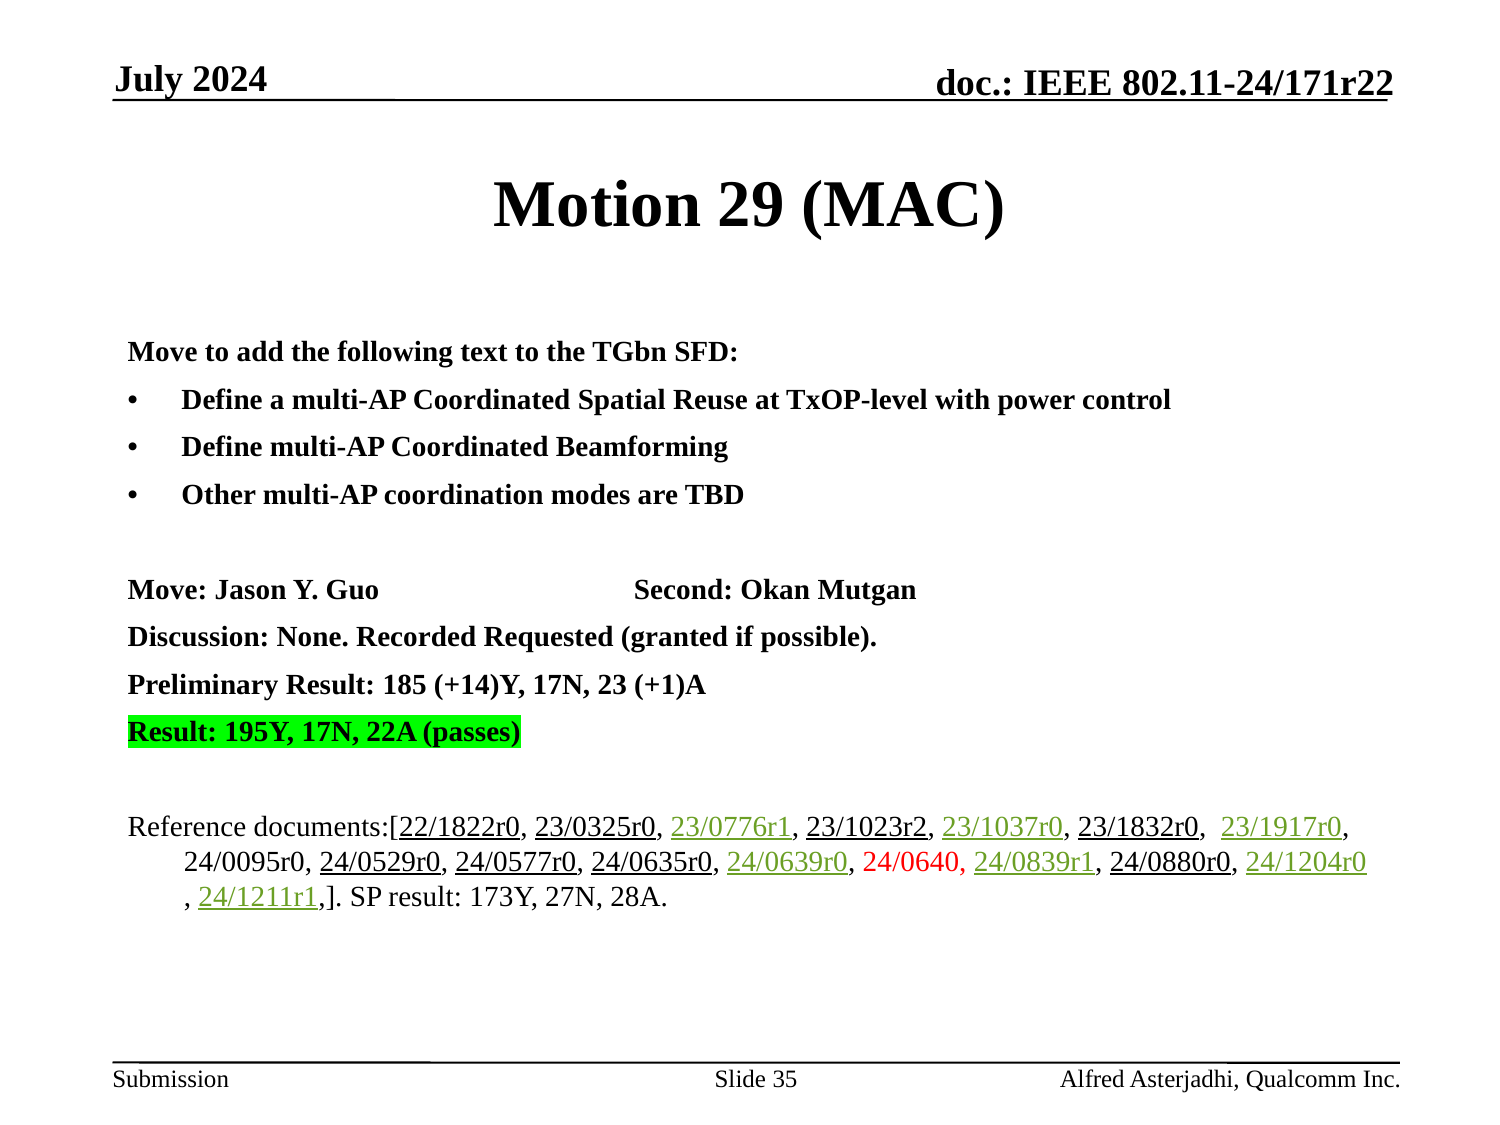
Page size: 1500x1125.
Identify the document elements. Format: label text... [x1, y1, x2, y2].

slide_number Slide 35 [712, 1061, 800, 1123]
list Move to add the following text to the TGbn SFD: • Define a multi-AP Coordinated Spatial Reuse at TxOP-level with power control • Define multi-AP Coordinated Beamforming • Other multi-AP coordination modes are TBD Move: Jason Y. Guo Second: Okan Mutgan Discussion: None. Recorded Requested (granted if possible). Preliminary Result: 185 (+14)Y, 17N, 23 (+1)A Result: 195Y, 17N, 22A (passes) Reference documents:[22/1822r0, 23/0325r0, 23/0776r1, 23/1023r2, 23/1037r0, 23/1832r0, 23/1917r0, 24/0095r0, 24/0529r0, 24/0577r0, 24/0635r0, 24/0639r0, 24/0640, 24/0839r1, 24/0880r0, 24/1204r0, 24/1211r1,]. SP result: 173Y, 27N, 28A. [112, 324, 1388, 1000]
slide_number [114, 54, 423, 100]
footer Alfred Asterjadhi, Qualcomm Inc. [878, 1061, 1402, 1093]
title Motion 29 (MAC) [112, 112, 1388, 288]
